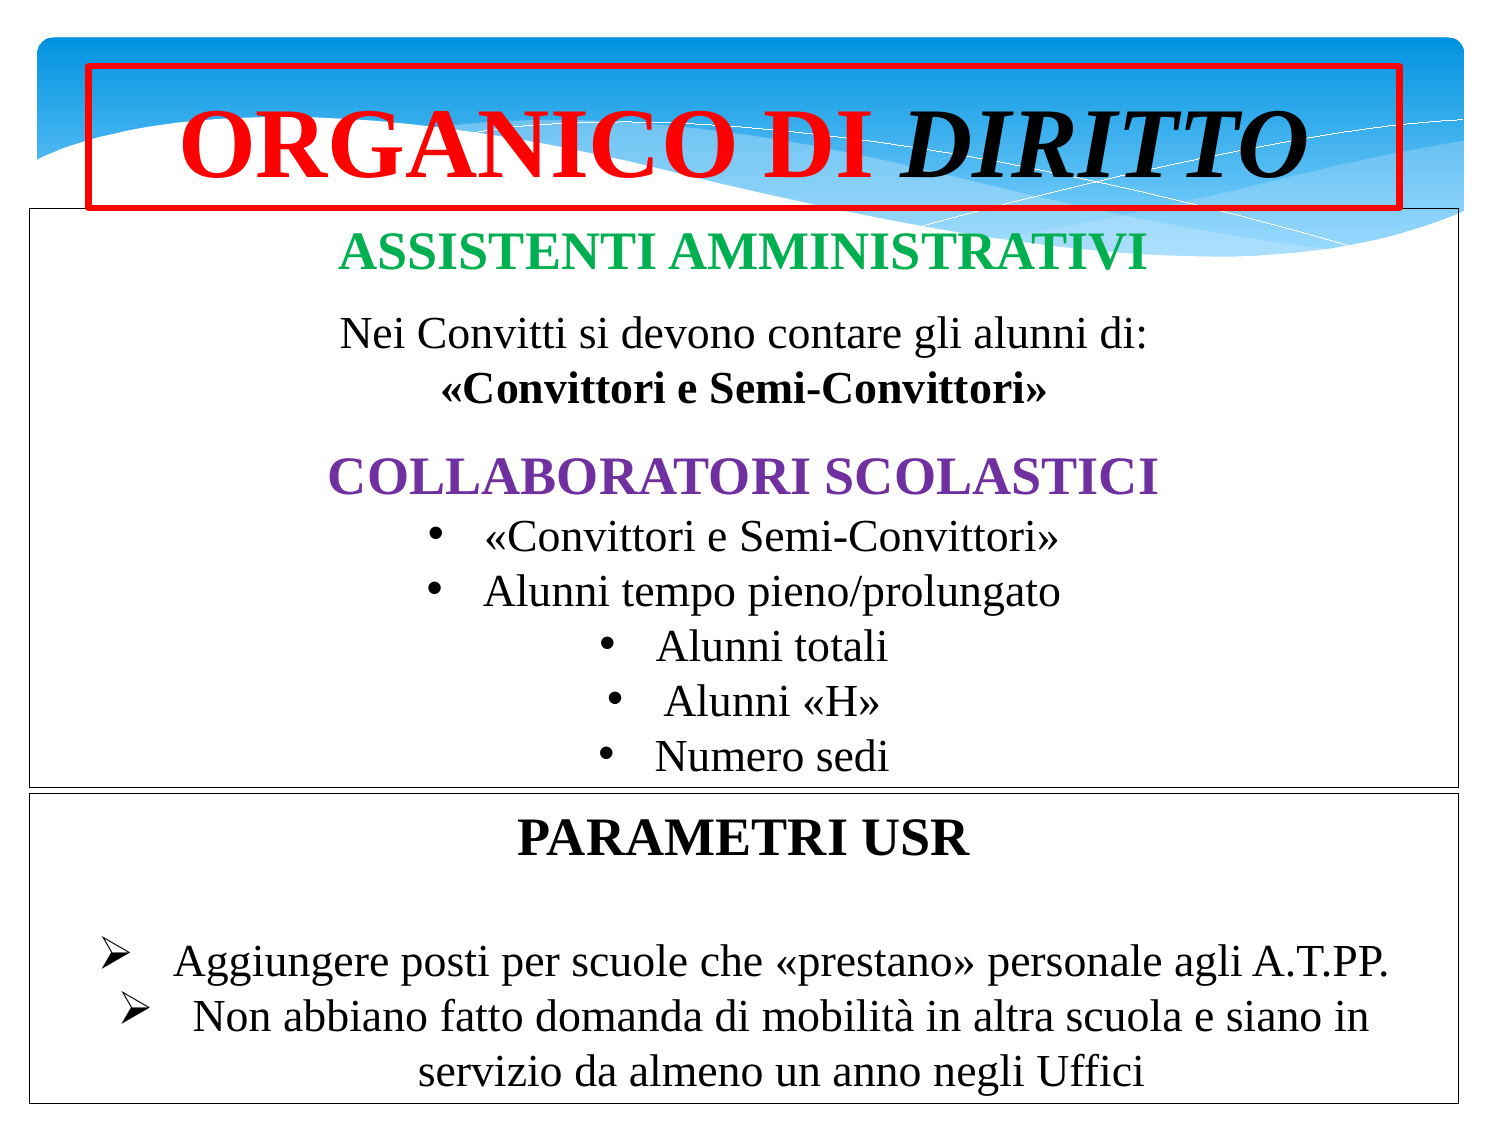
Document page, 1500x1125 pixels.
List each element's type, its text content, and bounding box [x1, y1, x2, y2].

text_box ORGANICO DI DIRITTO [87, 65, 1401, 209]
text_box PARAMETRI USR Aggiungere posti per scuole che «prestano» personale agli A.T.PP. Non abbiano fatto domanda di mobilità in altra scuola e siano in servizio da almeno un anno negli Uffici [29, 793, 1459, 1104]
text_box ASSISTENTI AMMINISTRATIVI Nei Convitti si devono contare gli alunni di: «Convittori e Semi-Convittori» COLLABORATORI SCOLASTICI «Convittori e Semi-Convittori» Alunni tempo pieno/prolungato Alunni totali Alunni «H» Numero sedi [29, 208, 1459, 788]
